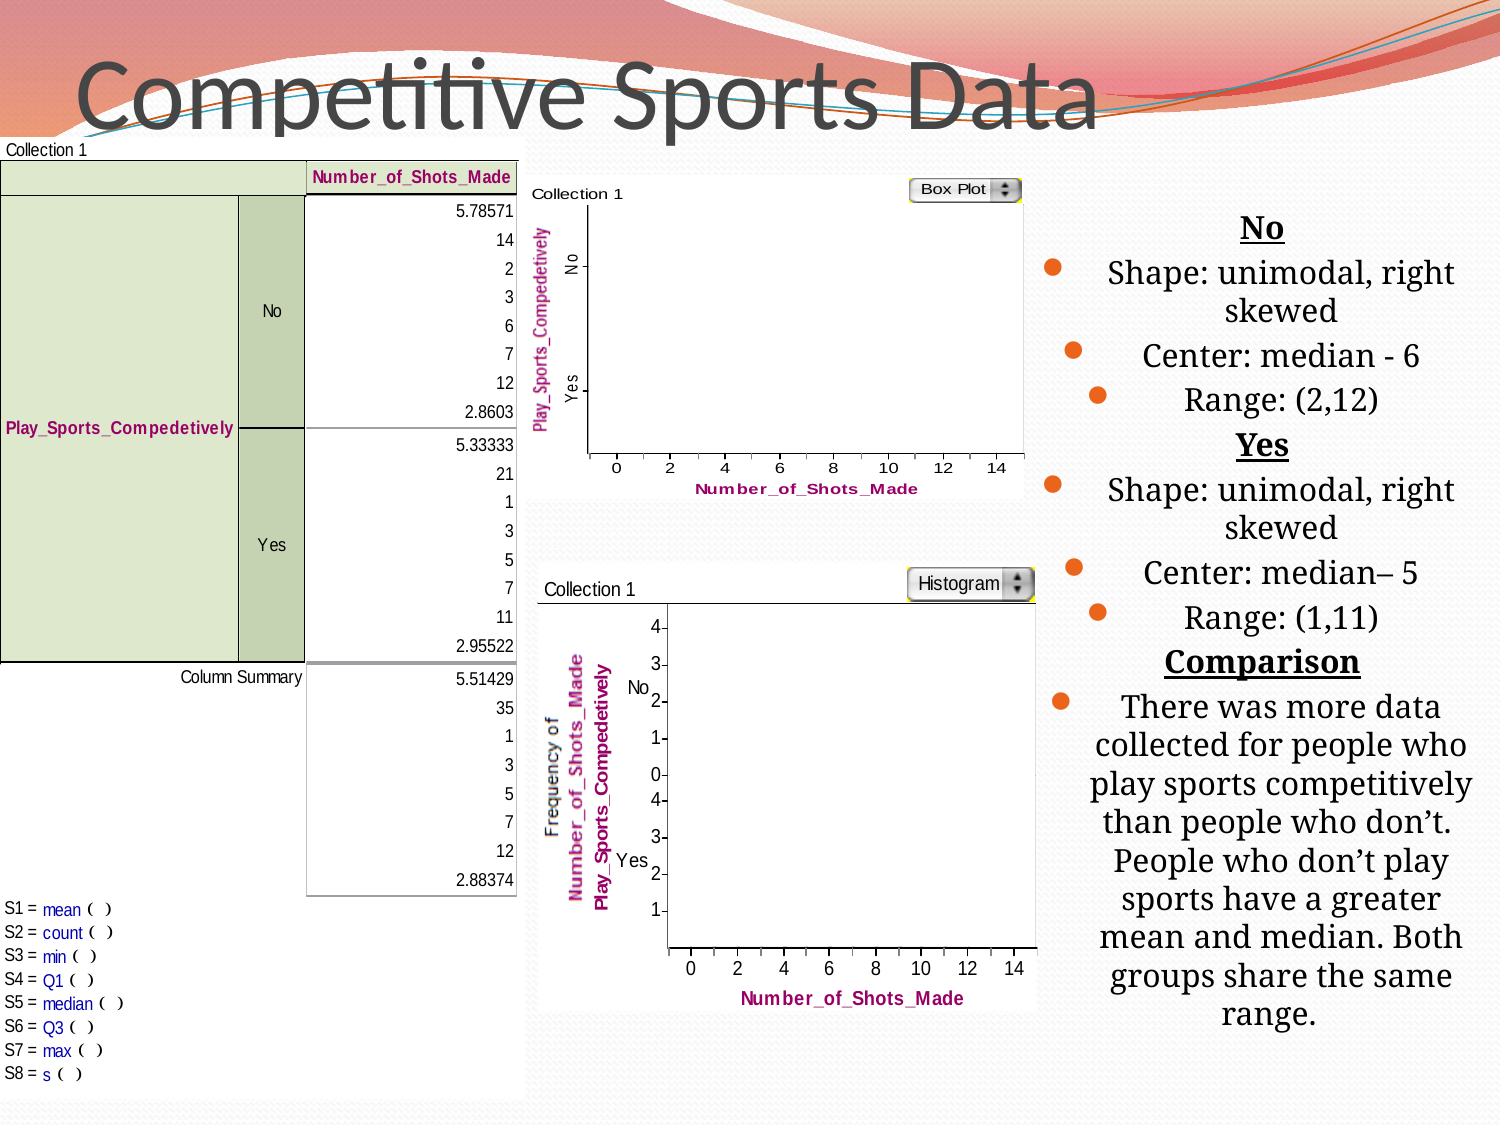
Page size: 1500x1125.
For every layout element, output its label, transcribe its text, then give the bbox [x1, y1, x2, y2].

picture [537, 562, 1038, 1013]
picture [0, 137, 526, 1101]
list No Shape: unimodal, right skewed Center: median - 6 Range: (2,12) Yes Shape: unimodal, right skewed Center: median– 5 Range: (1,11) Comparison There was more data collected for people who play sports competitively than people who don’t. People who don’t play sports have a greater mean and median. Both groups share the same range. [1025, 200, 1500, 1050]
title Competitive Sports Data [75, 0, 1425, 150]
picture [530, 174, 1026, 501]
